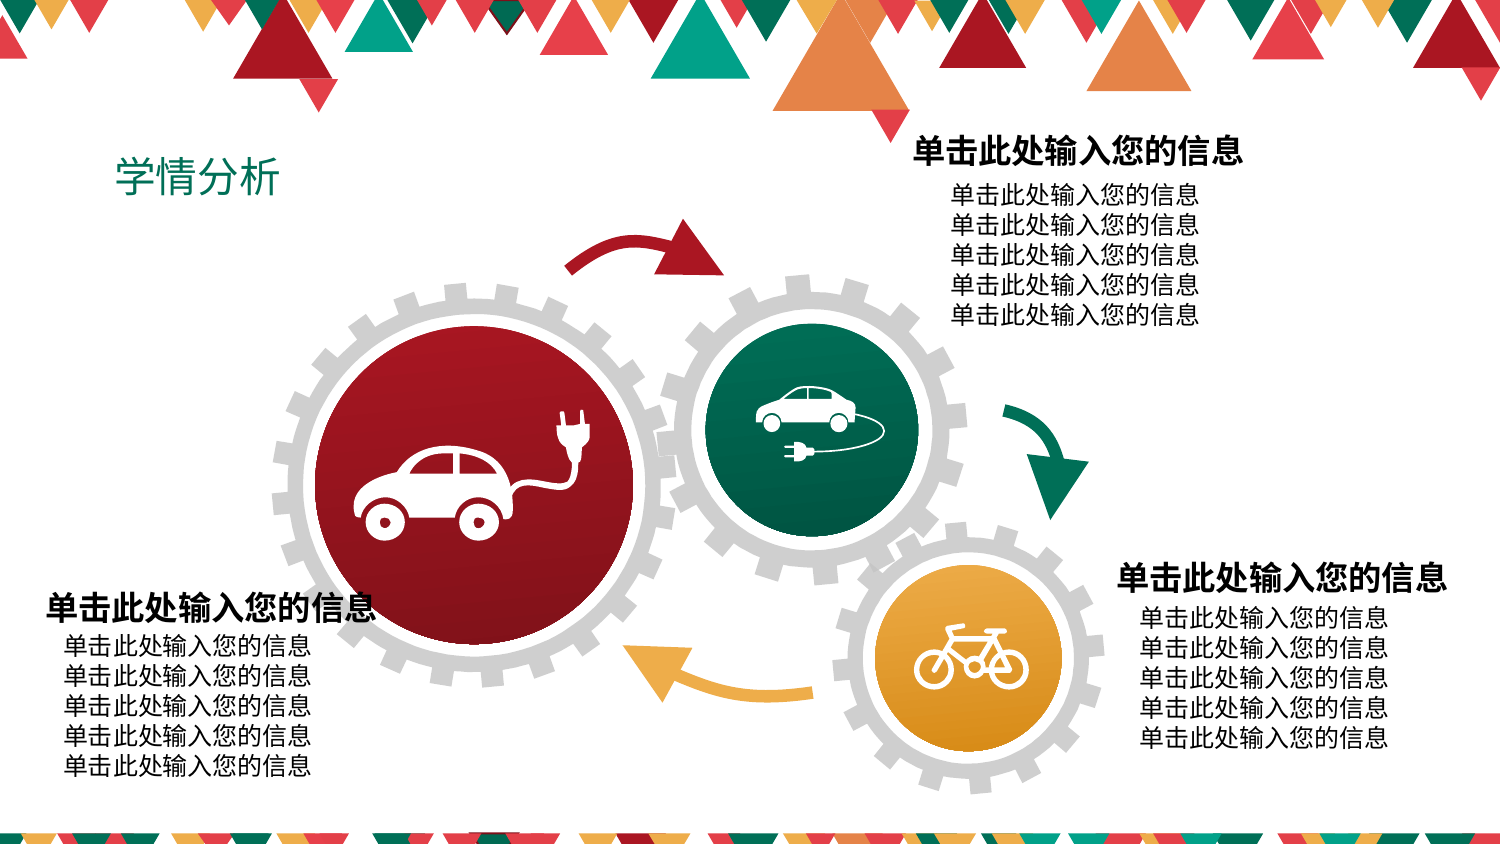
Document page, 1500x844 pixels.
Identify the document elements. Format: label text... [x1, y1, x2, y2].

text_box 单击此处输入您的信息 [30, 587, 398, 634]
text_box [875, 565, 1036, 752]
text_box [987, 410, 1068, 521]
text_box [832, 521, 1089, 795]
text_box [763, 415, 781, 433]
text_box [913, 649, 954, 690]
text_box [784, 412, 886, 462]
text_box 单击此处输入您的信息 [1101, 558, 1469, 605]
text_box [774, 367, 968, 586]
text_box 单击此处输入您的信息 单击此处输入您的信息 单击此处输入您的信息 单击此处输入您的信息 单击此处输入您的信息 [998, 594, 1500, 790]
text_box [315, 326, 633, 645]
text_box [504, 409, 590, 502]
text_box 学情分析 [99, 142, 297, 208]
text_box 单击此处输入您的信息 [897, 132, 1265, 178]
text_box [963, 655, 986, 679]
text_box [622, 461, 813, 696]
text_box [568, 242, 725, 364]
text_box [365, 503, 405, 541]
text_box [459, 503, 499, 541]
text_box 单击此处输入您的信息 单击此处输入您的信息 单击此处输入您的信息 单击此处输入您的信息 单击此处输入您的信息 [0, 623, 454, 818]
text_box [931, 656, 944, 673]
text_box [353, 445, 513, 520]
text_box [705, 323, 919, 537]
text_box [988, 652, 998, 687]
text_box [271, 282, 677, 688]
text_box [942, 623, 998, 665]
text_box 单击此处输入您的信息 单击此处输入您的信息 单击此处输入您的信息 单击此处输入您的信息 单击此处输入您的信息 [809, 172, 1341, 367]
text_box [656, 274, 809, 521]
text_box [755, 385, 856, 423]
